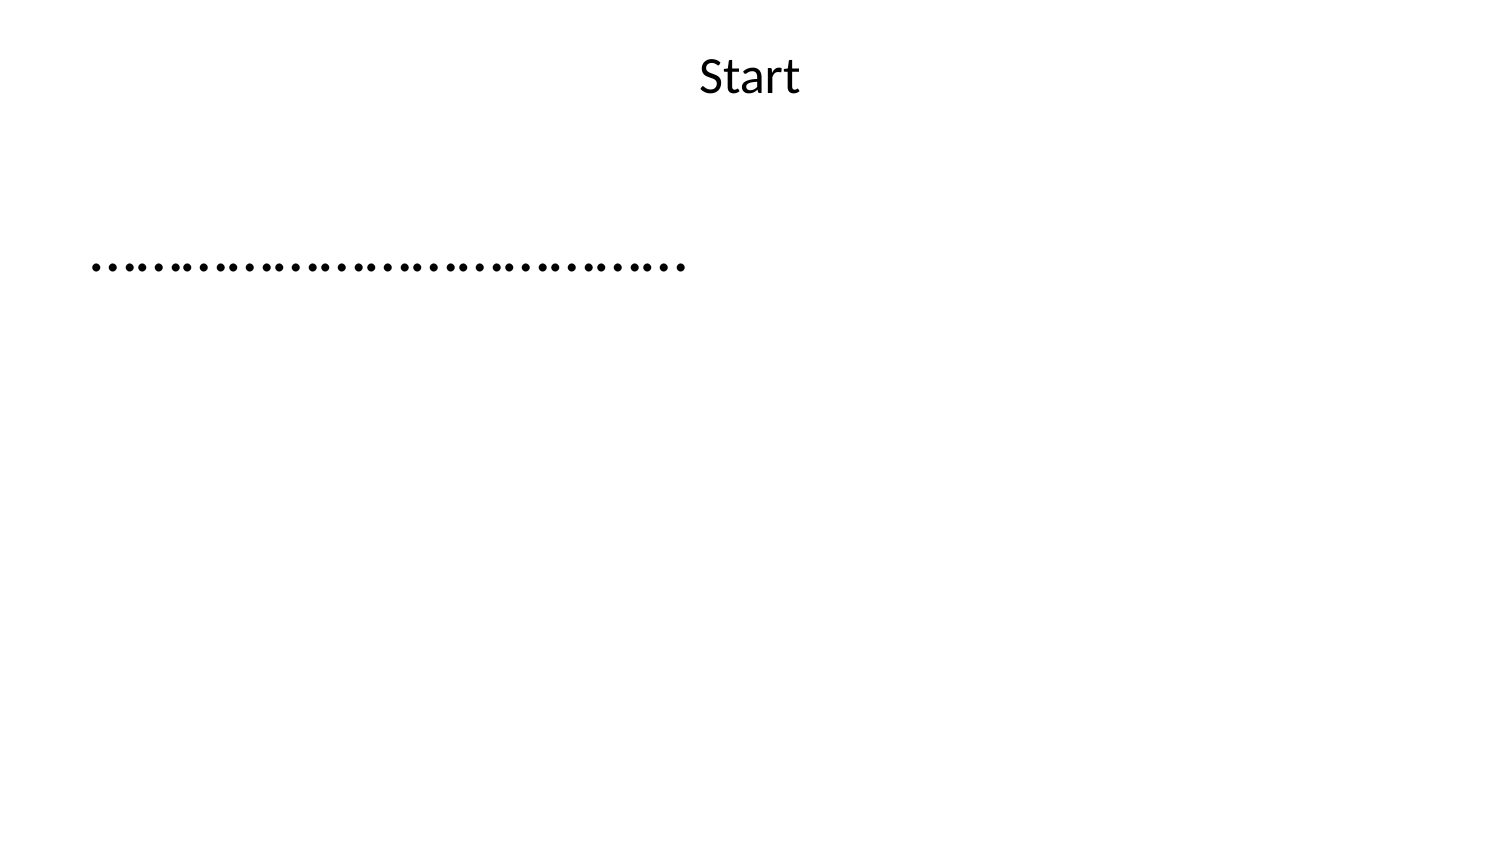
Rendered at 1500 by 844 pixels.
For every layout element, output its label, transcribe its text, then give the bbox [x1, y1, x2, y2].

list ………………………………… [75, 196, 1425, 754]
title Start [75, 33, 1425, 175]
